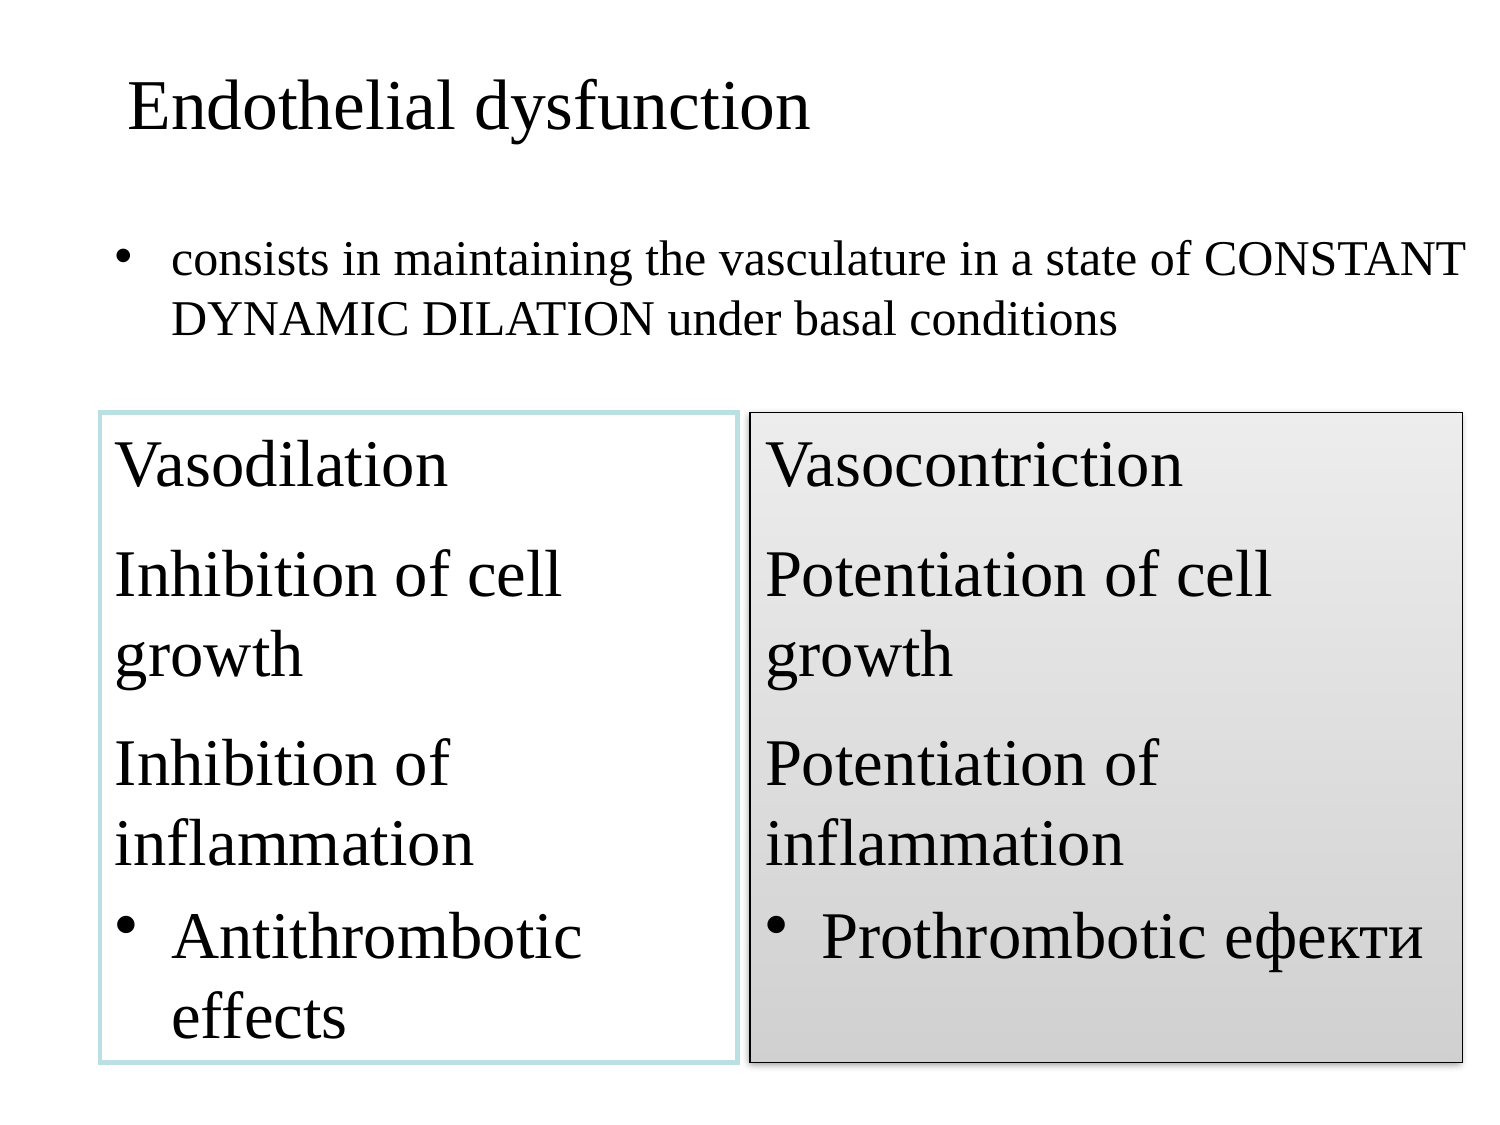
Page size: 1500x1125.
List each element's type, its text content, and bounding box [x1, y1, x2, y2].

list Vasodilation Inhibition of cell growth Inhibition of inflammation Antithrombotic effects [98, 410, 740, 1065]
text_box consists in maintaining the vasculature in a state of CONSTANT DYNAMIC DILATION under basal conditions [99, 218, 1500, 353]
list Vasocontriction Potentiation of cell growth Potentiation of inflammation Prothrombotic ефекти [749, 412, 1463, 1063]
title Endothelial dysfunction [112, 49, 1388, 218]
